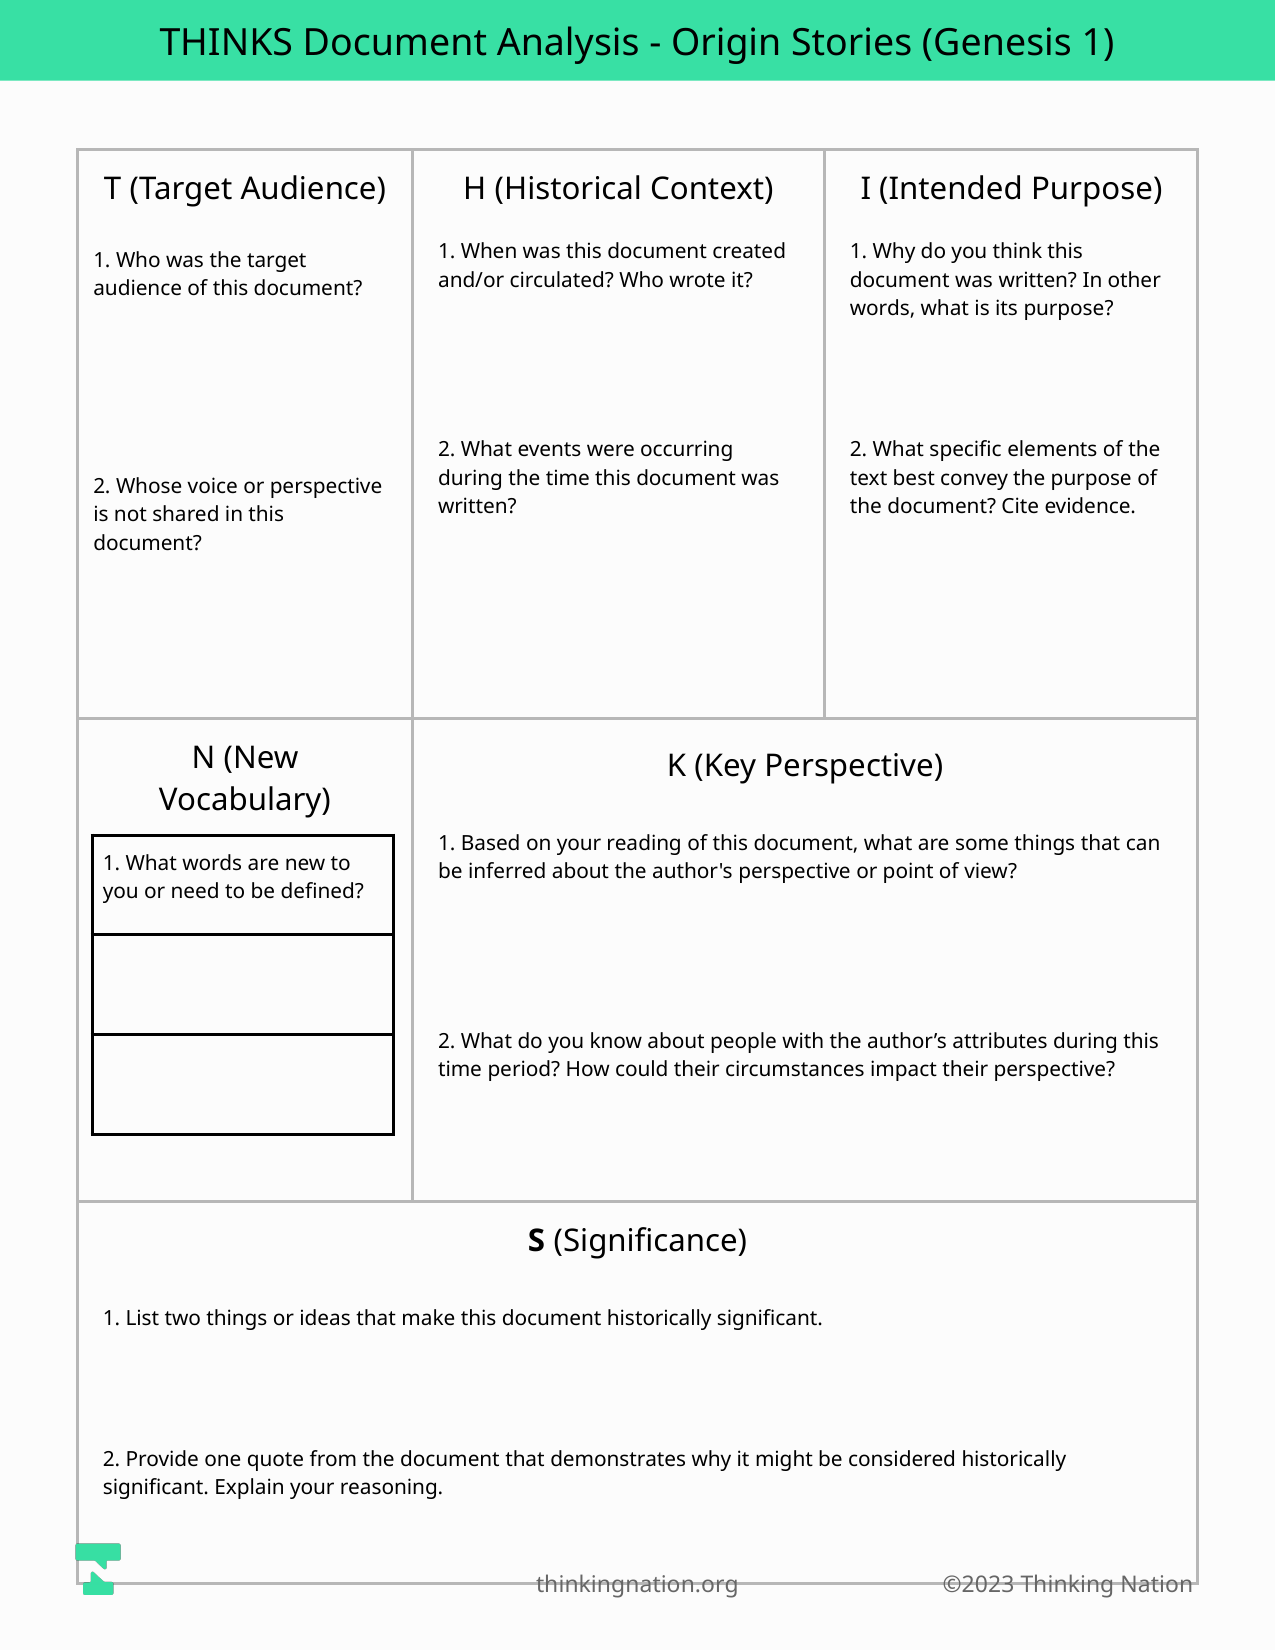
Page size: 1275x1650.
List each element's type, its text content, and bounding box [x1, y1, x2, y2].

table_cell S (Significance) 1. List two things or ideas that make this document historically significant. 2. Provide one quote from the document that demonstrates why it might be considered historically significant. Explain your reasoning. [79, 1203, 1196, 1582]
table_cell [94, 936, 392, 1033]
table_header H (Historical Context) 1. When was this document created and/or circulated? Who wrote it? 2. What events were occurring during the time this document was written? [414, 151, 823, 717]
text_box ©2023 Thinking Nation [907, 1553, 1210, 1605]
text_box thinkingnation.org [486, 1553, 789, 1605]
table_cell K (Key Perspective) 1. Based on your reading of this document, what are some things that can be inferred about the author's perspective or point of view? 2. What do you know about people with the author’s attributes during this time period? How could their circumstances impact their perspective? [414, 720, 1196, 1200]
picture [62, 1533, 134, 1605]
table_header [94, 837, 392, 933]
table_header I (Intended Purpose) 1. Why do you think this document was written? In other words, what is its purpose? 2. What specific elements of the text best convey the purpose of the document? Cite evidence. [826, 151, 1196, 717]
table_header T (Target Audience) 1. Who was the target audience of this document? 2. Whose voice or perspective is not shared in this document? [79, 151, 411, 717]
text_box THINKS Document Analysis - Origin Stories (Genesis 1) [0, 0, 1275, 81]
table_cell N (New Vocabulary) 1. What words are new to you or need to be defined? [79, 720, 411, 1200]
table_cell [94, 1036, 392, 1133]
